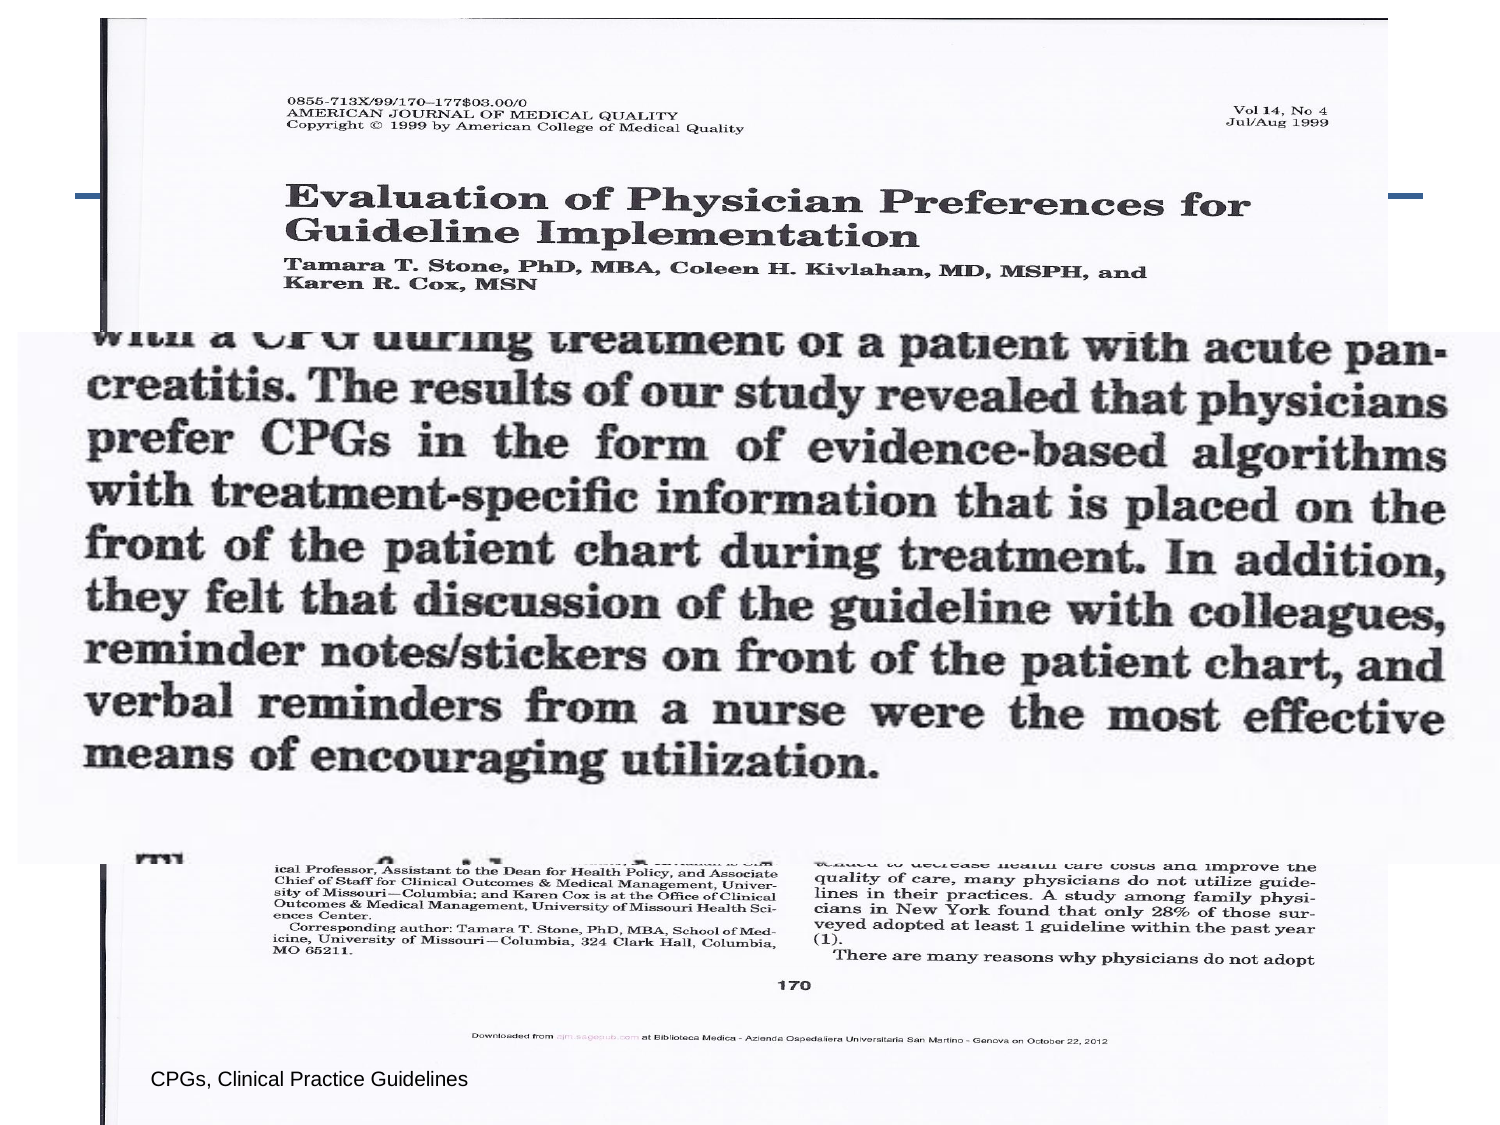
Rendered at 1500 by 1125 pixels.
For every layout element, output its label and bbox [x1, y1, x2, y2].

list [99, 18, 1388, 330]
picture [17, 331, 1500, 865]
list [99, 872, 1388, 1125]
